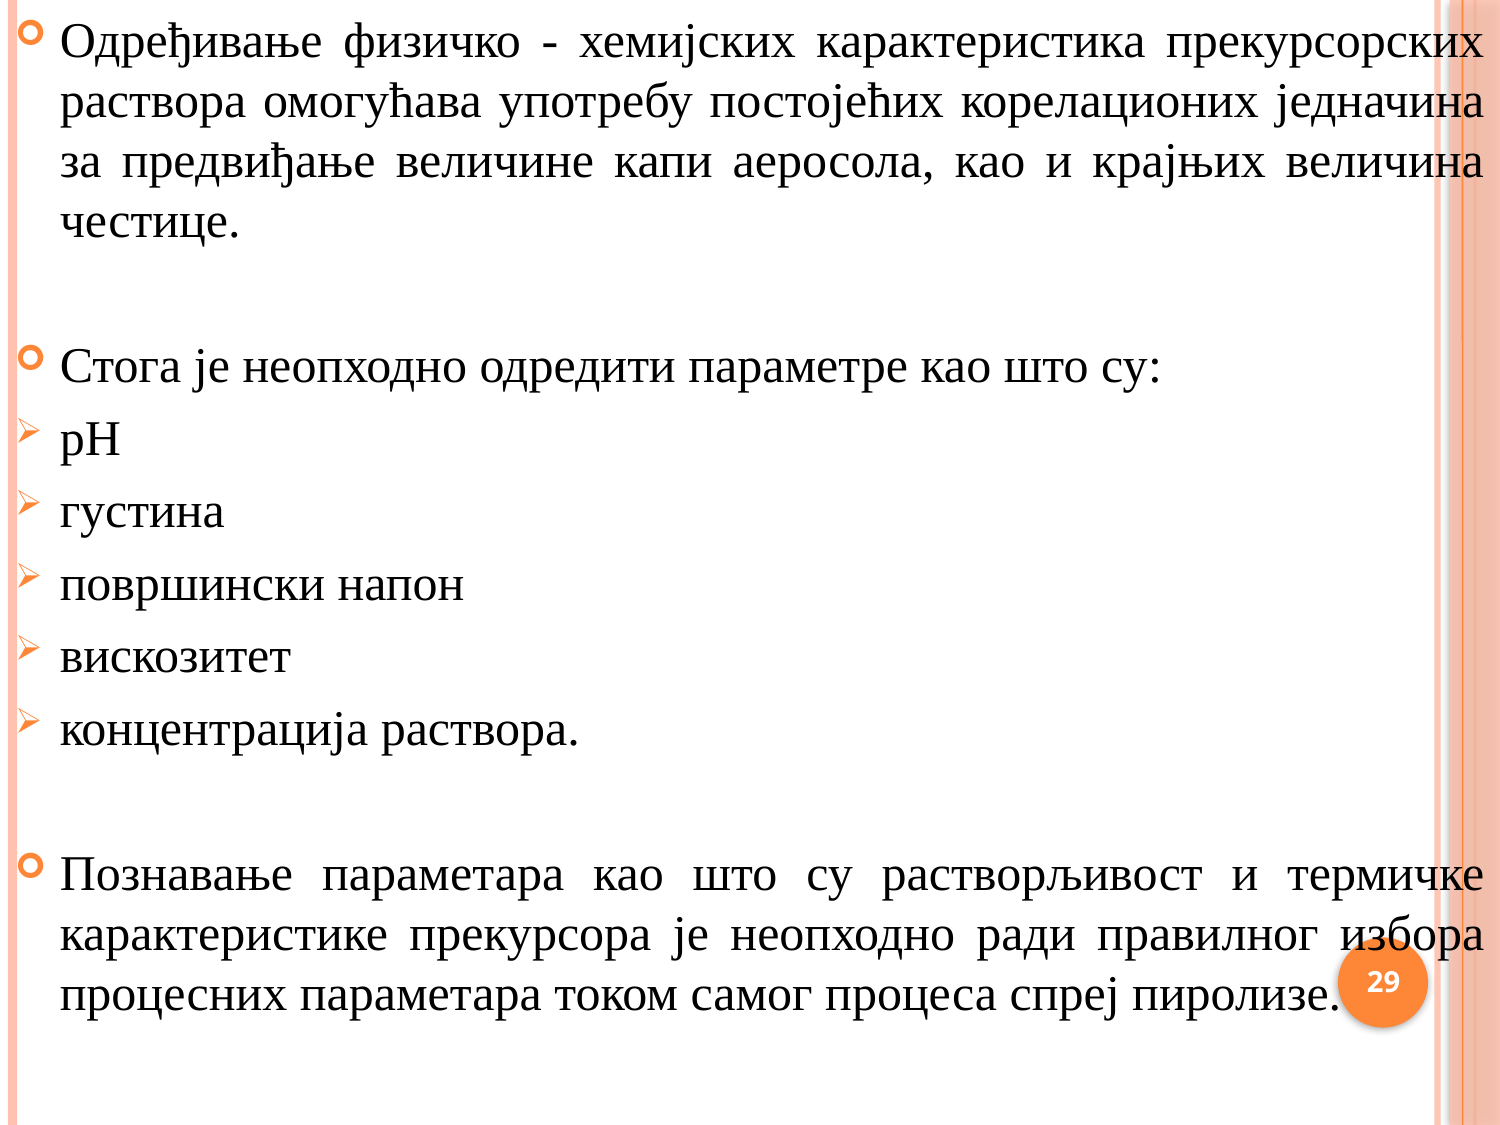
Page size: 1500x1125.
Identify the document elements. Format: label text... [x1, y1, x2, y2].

slide_number 29 [1333, 940, 1434, 1026]
list Одређивање физичко - хемијских карактеристика прекурсорских раствора омогућава употребу постојећих корелационих једначина за предвиђање величине капи аеросола, као и крајњих величина честице. Стога је неопходно одредити параметре као што су: pH густина површински напон вискозитет концентрација раствора. Познавање параметара као што су растворљивост и термичке карактеристике прекурсора је неопходно ради правилног избора процесних параметара током самог процеса спреј пиролизе. [0, 0, 1500, 1125]
